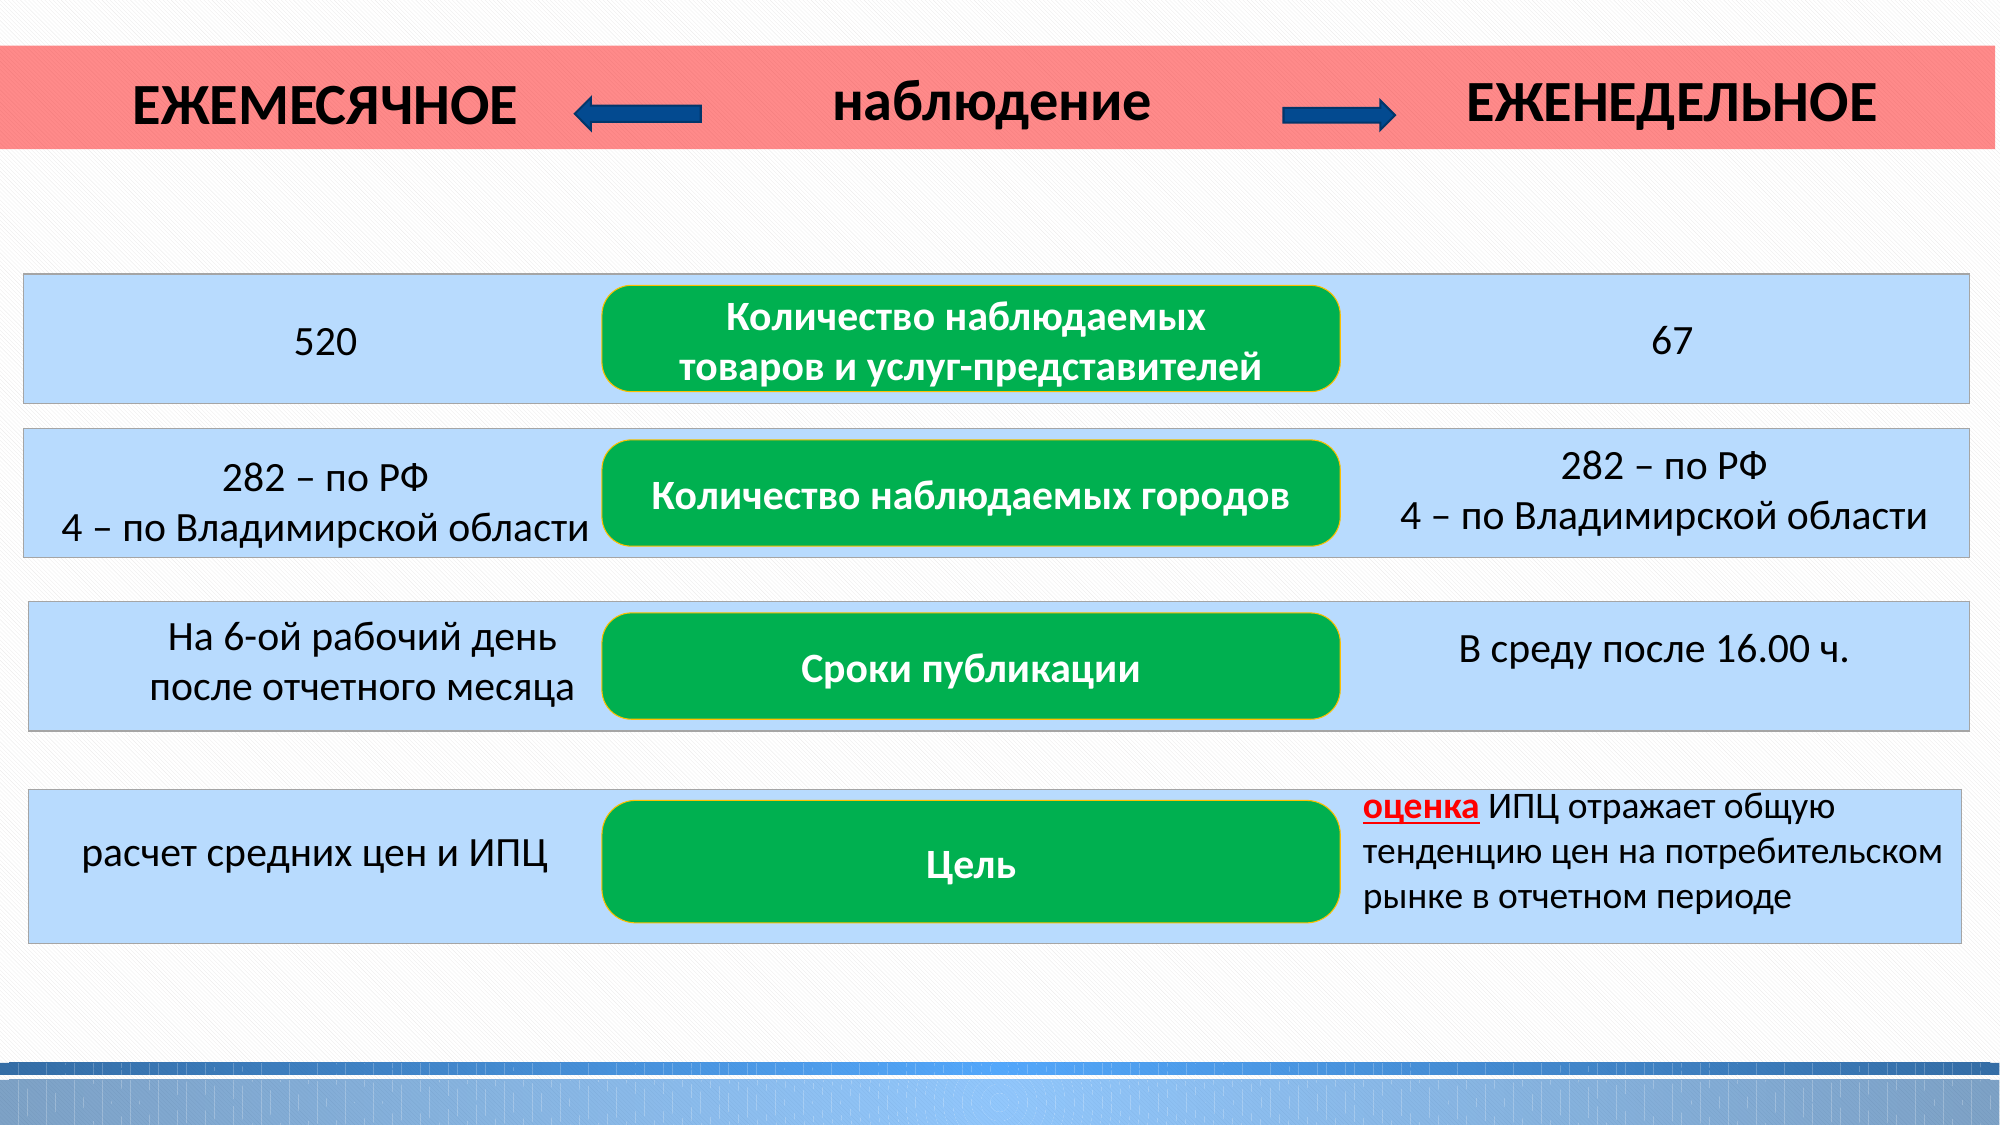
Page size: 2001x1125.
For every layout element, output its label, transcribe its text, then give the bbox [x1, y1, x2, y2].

text_box [1282, 97, 1397, 133]
text_box Ежемесячное [27, 37, 624, 144]
text_box 282 – по РФ 4 – по Владимирской области [1366, 430, 1962, 546]
text_box оценка ИПЦ отражает общую тенденцию цен на потребительском рынке в отчетном периоде [1356, 774, 1970, 924]
text_box [28, 601, 1970, 732]
text_box [23, 428, 1970, 558]
text_box [28, 789, 1962, 944]
text_box Количество наблюдаемых городов [621, 439, 1341, 547]
text_box [573, 95, 702, 133]
text_box Сроки публикации [616, 612, 1341, 720]
text_box Еженедельное [1374, 43, 1970, 141]
text_box Количество наблюдаемых товаров и услуг-представителей [602, 284, 1341, 393]
text_box На 6-ой рабочий день после отчетного месяца [106, 601, 619, 716]
text_box расчет средних цен и ИПЦ [55, 817, 575, 882]
text_box [0, 45, 1996, 150]
text_box 520 [27, 306, 624, 371]
text_box В среду после 16.00 ч. [1356, 612, 1953, 678]
text_box Цель [601, 799, 1341, 924]
text_box [23, 273, 1970, 404]
text_box наблюдение [716, 54, 1268, 140]
text_box 282 – по РФ 4 – по Владимирской области [27, 441, 624, 557]
text_box 67 [1374, 305, 1970, 371]
